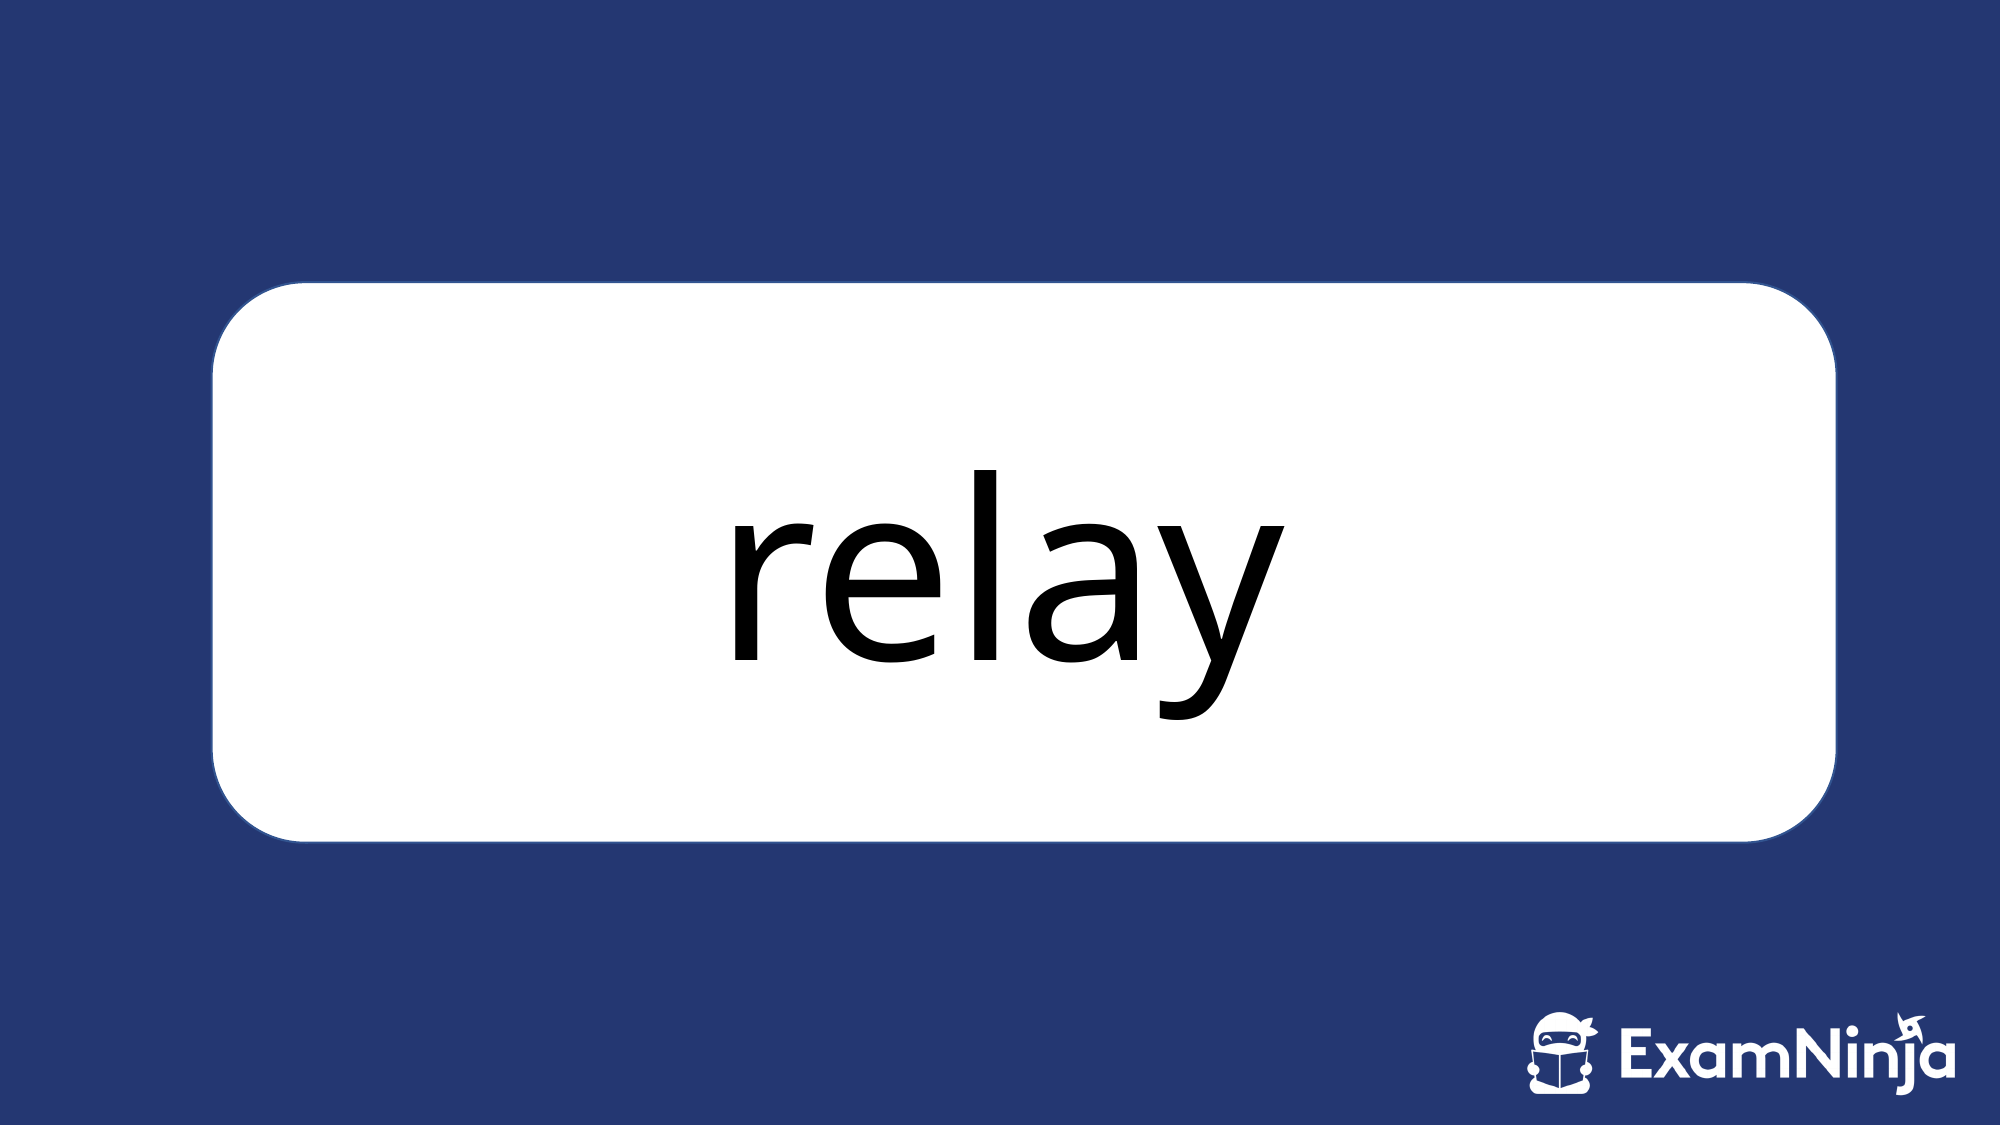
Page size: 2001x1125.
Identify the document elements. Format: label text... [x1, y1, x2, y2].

text_box [210, 719, 1838, 844]
picture [1501, 1003, 1979, 1102]
text_box [210, 281, 1838, 403]
text_box relay [143, 403, 1857, 719]
